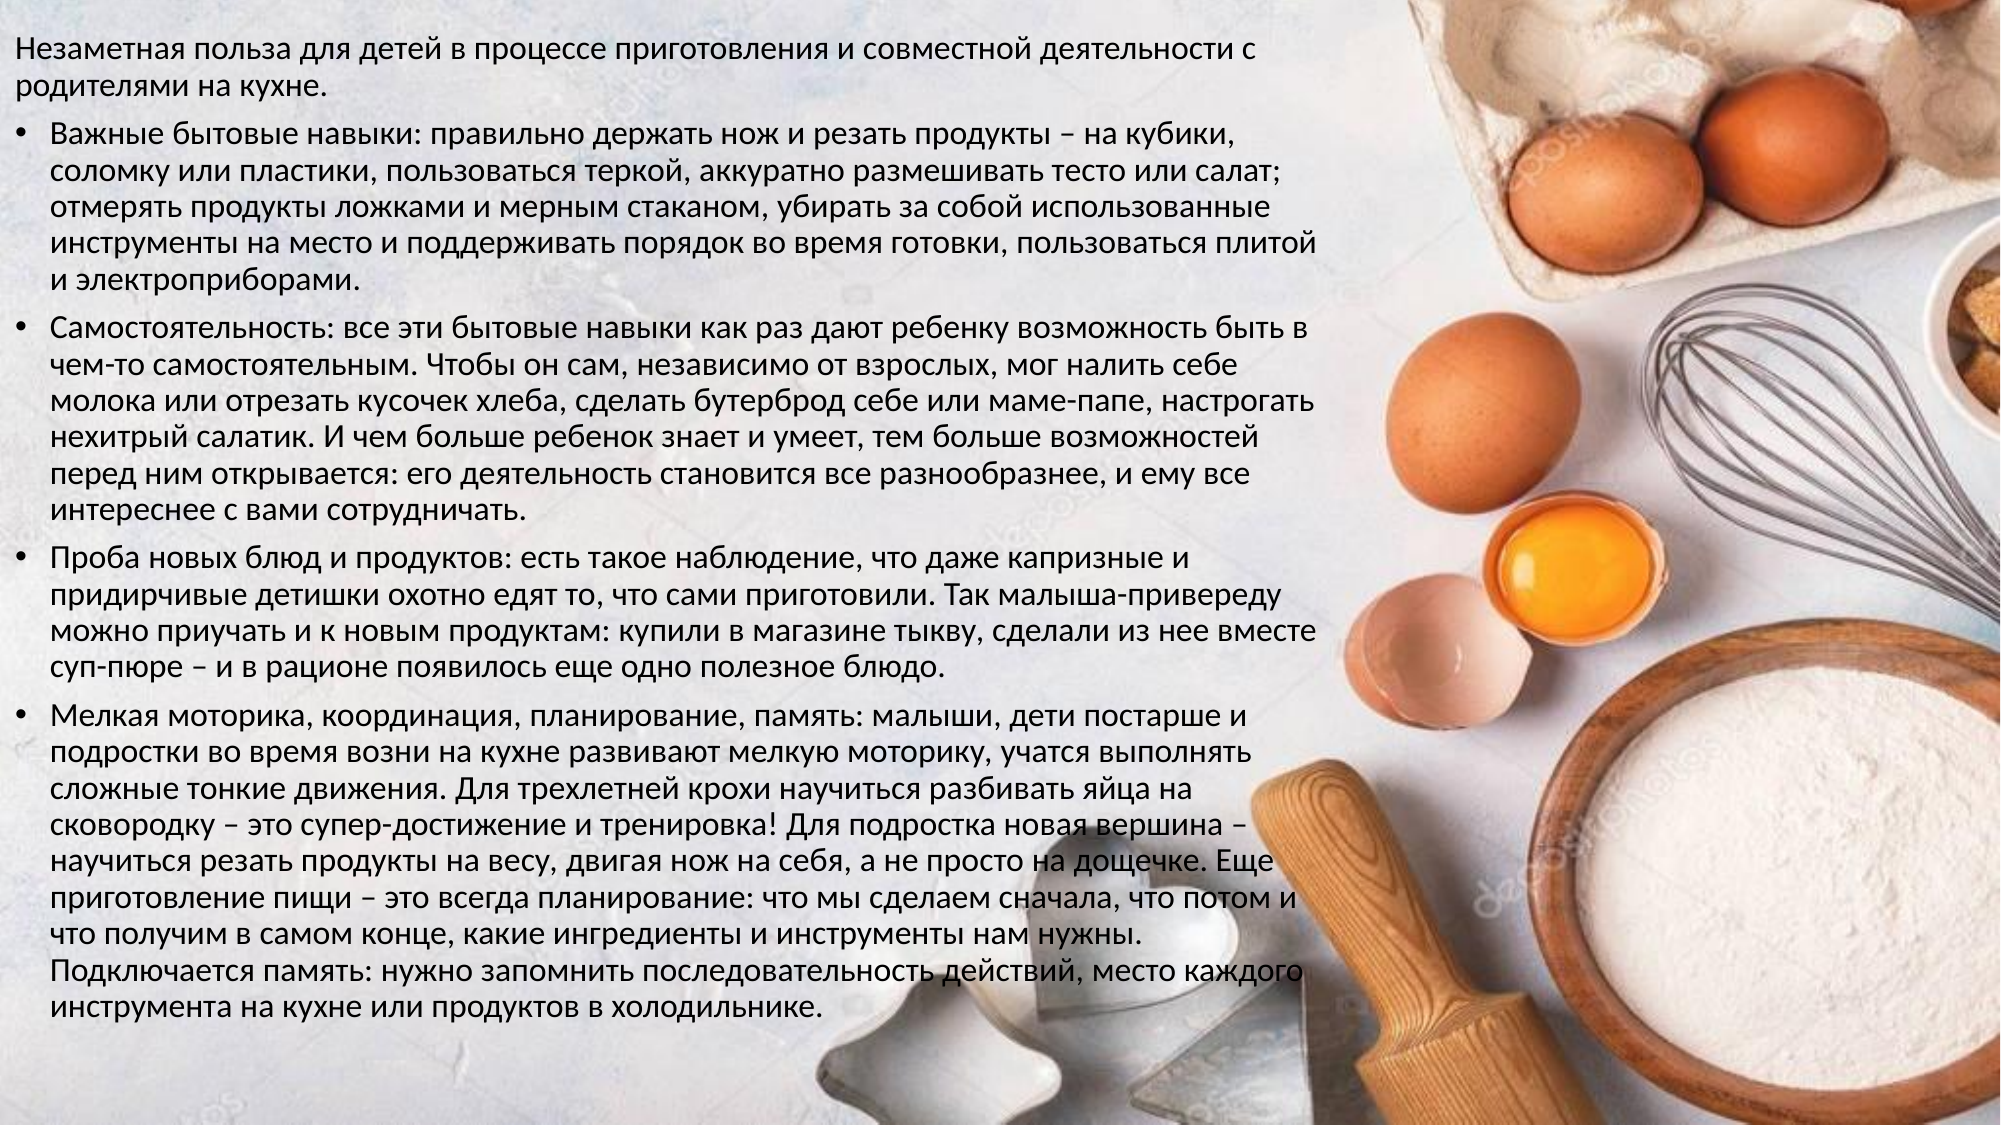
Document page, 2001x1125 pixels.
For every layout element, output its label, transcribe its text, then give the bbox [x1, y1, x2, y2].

list Незаметная польза для детей в процессе приготовления и совместной деятельности с родителями на кухне. Важные бытовые навыки: правильно держать нож и резать продукты – на кубики, соломку или пластики, пользоваться теркой, аккуратно размешивать тесто или салат; отмерять продукты ложками и мерным стаканом, убирать за собой использованные инструменты на место и поддерживать порядок во время готовки, пользоваться плитой и электроприборами. Самостоятельность: все эти бытовые навыки как раз дают ребенку возможность быть в чем-то самостоятельным. Чтобы он сам, независимо от взрослых, мог налить себе молока или отрезать кусочек хлеба, сделать бутерброд себе или маме-папе, настрогать нехитрый салатик. И чем больше ребенок знает и умеет, тем больше возможностей перед ним открывается: его деятельность становится все разнообразнее, и ему все интереснее с вами сотрудничать. Проба новых блюд и продуктов: есть такое наблюдение, что даже капризные и придирчивые детишки охотно едят то, что сами приготовили. Так малыша-привереду можно приучать и к новым продуктам: купили в магазине тыкву, сделали из нее вместе суп-пюре – и в рационе появилось еще одно полезное блюдо. Мелкая моторика, координация, планирование, память: малыши, дети постарше и подростки во время возни на кухне развивают мелкую моторику, учатся выполнять сложные тонкие движения. Для трехлетней крохи научиться разбивать яйца на сковородку – это супер-достижение и тренировка! Для подростка новая вершина – научиться резать продукты на весу, двигая нож на себя, а не просто на дощечке. Еще приготовление пищи – это всегда планирование: что мы сделаем сначала, что потом и что получим в самом конце, какие ингредиенты и инструменты нам нужны. Подключается память: нужно запомнить последовательность действий, место каждого инструмента на кухне или продуктов в холодильнике. [0, 23, 1341, 1041]
picture [0, 0, 2001, 1125]
